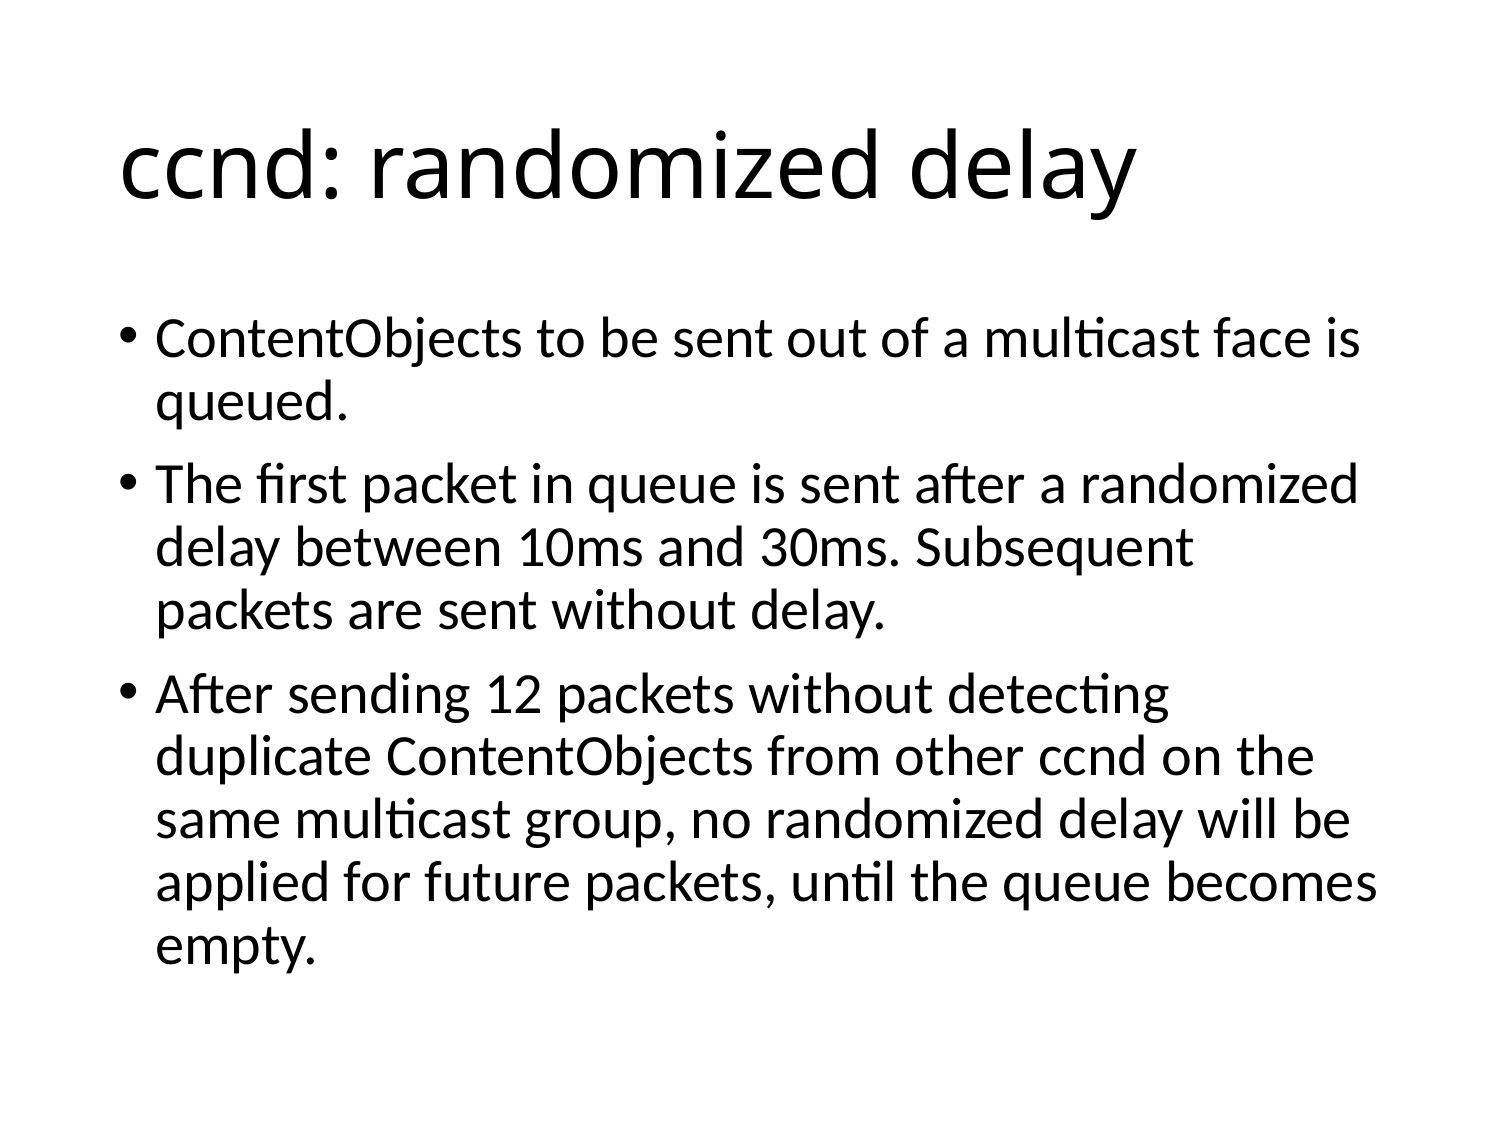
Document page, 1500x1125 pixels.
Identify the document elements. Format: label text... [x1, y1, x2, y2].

list ContentObjects to be sent out of a multicast face is queued. The first packet in queue is sent after a randomized delay between 10ms and 30ms. Subsequent packets are sent without delay. After sending 12 packets without detecting duplicate ContentObjects from other ccnd on the same multicast group, no randomized delay will be applied for future packets, until the queue becomes empty. [103, 299, 1397, 1014]
title ccnd: randomized delay [103, 59, 1397, 278]
